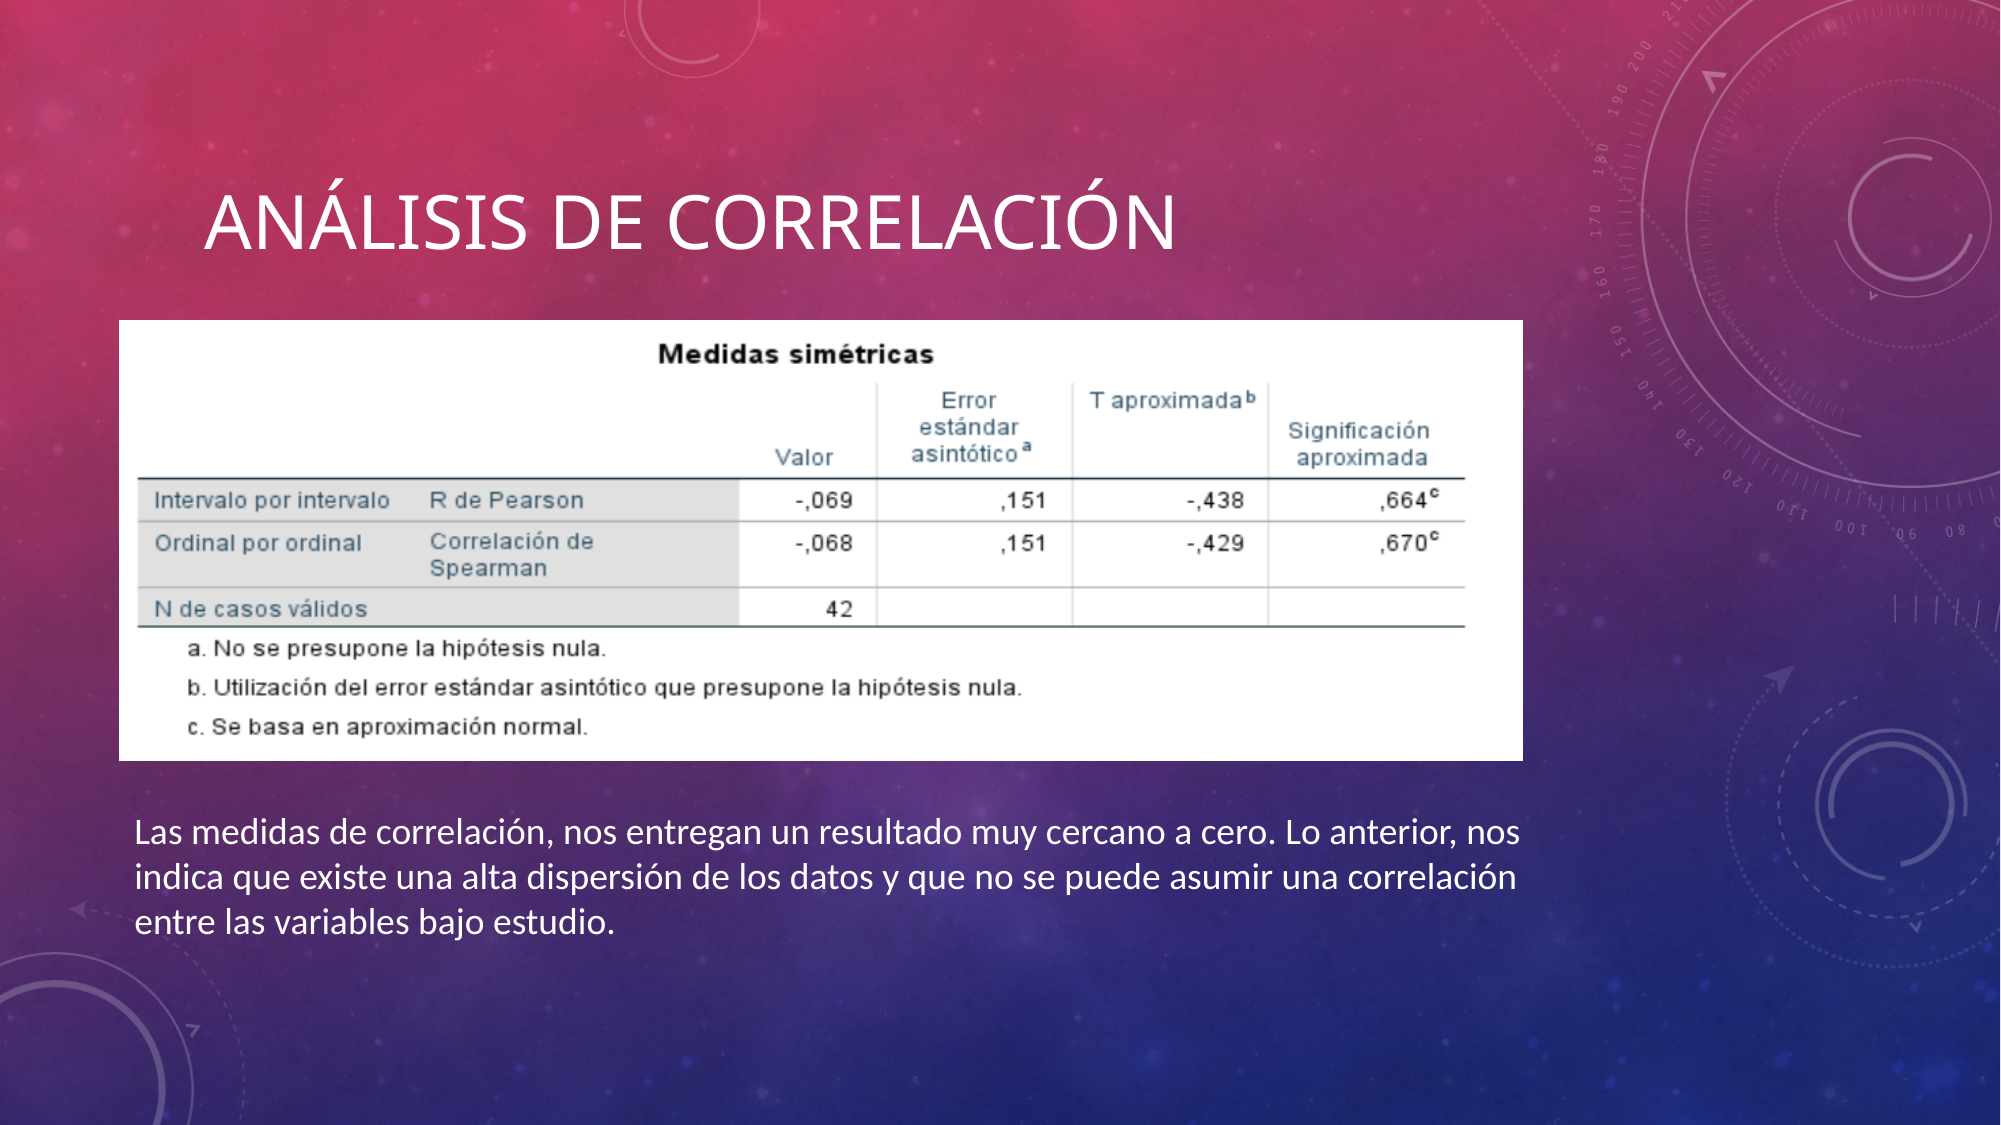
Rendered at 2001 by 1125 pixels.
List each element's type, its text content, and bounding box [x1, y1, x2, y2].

picture [0, 0, 2001, 1125]
text_box Las medidas de correlación, nos entregan un resultado muy cercano a cero. Lo anterior, nos indica que existe una alta dispersión de los datos y que no se puede asumir una correlación entre las variables bajo estudio. [119, 799, 1563, 949]
title Análisis de correlación [189, 99, 1593, 339]
